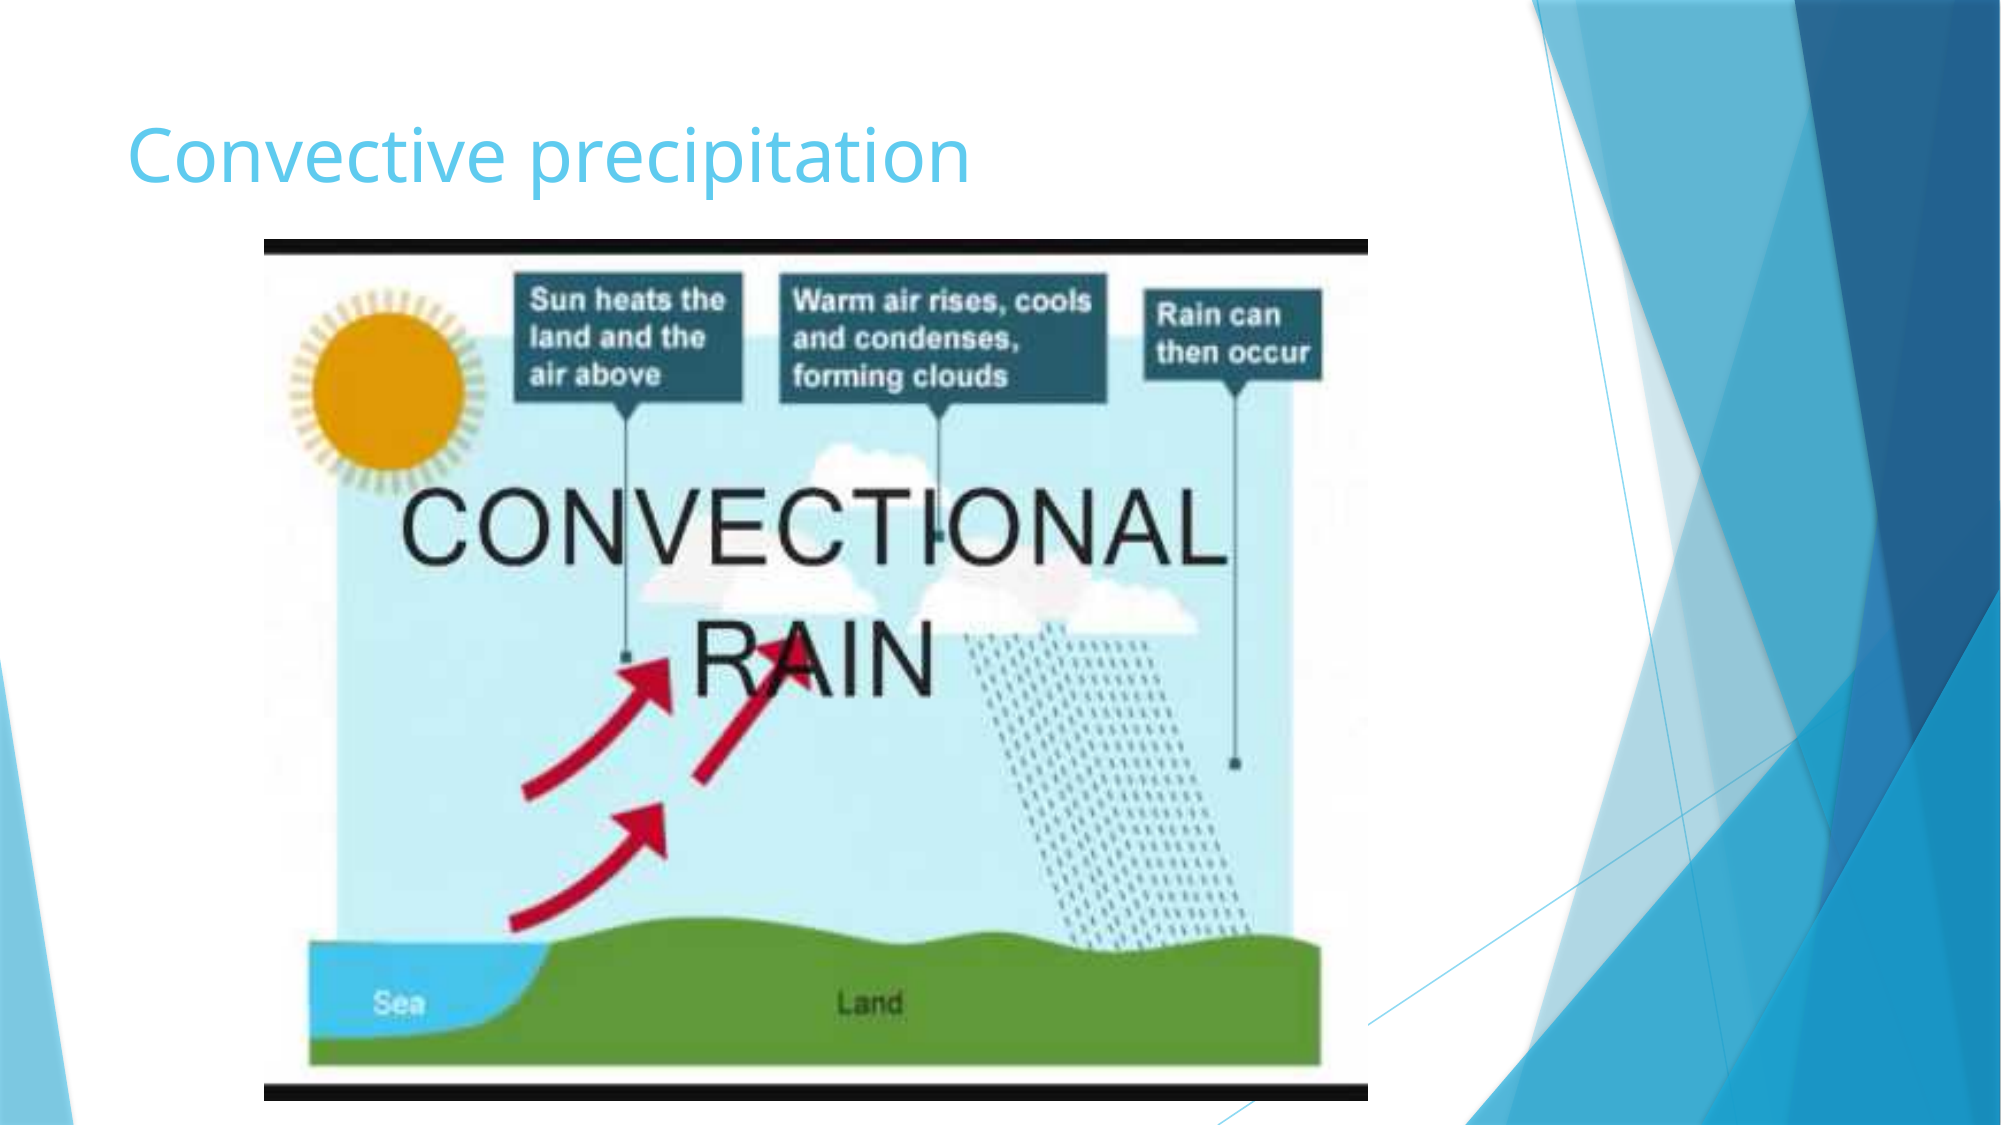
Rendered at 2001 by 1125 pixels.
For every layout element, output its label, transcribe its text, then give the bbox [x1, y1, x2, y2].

title Convective precipitation [111, 99, 1522, 317]
picture [264, 239, 1369, 1102]
